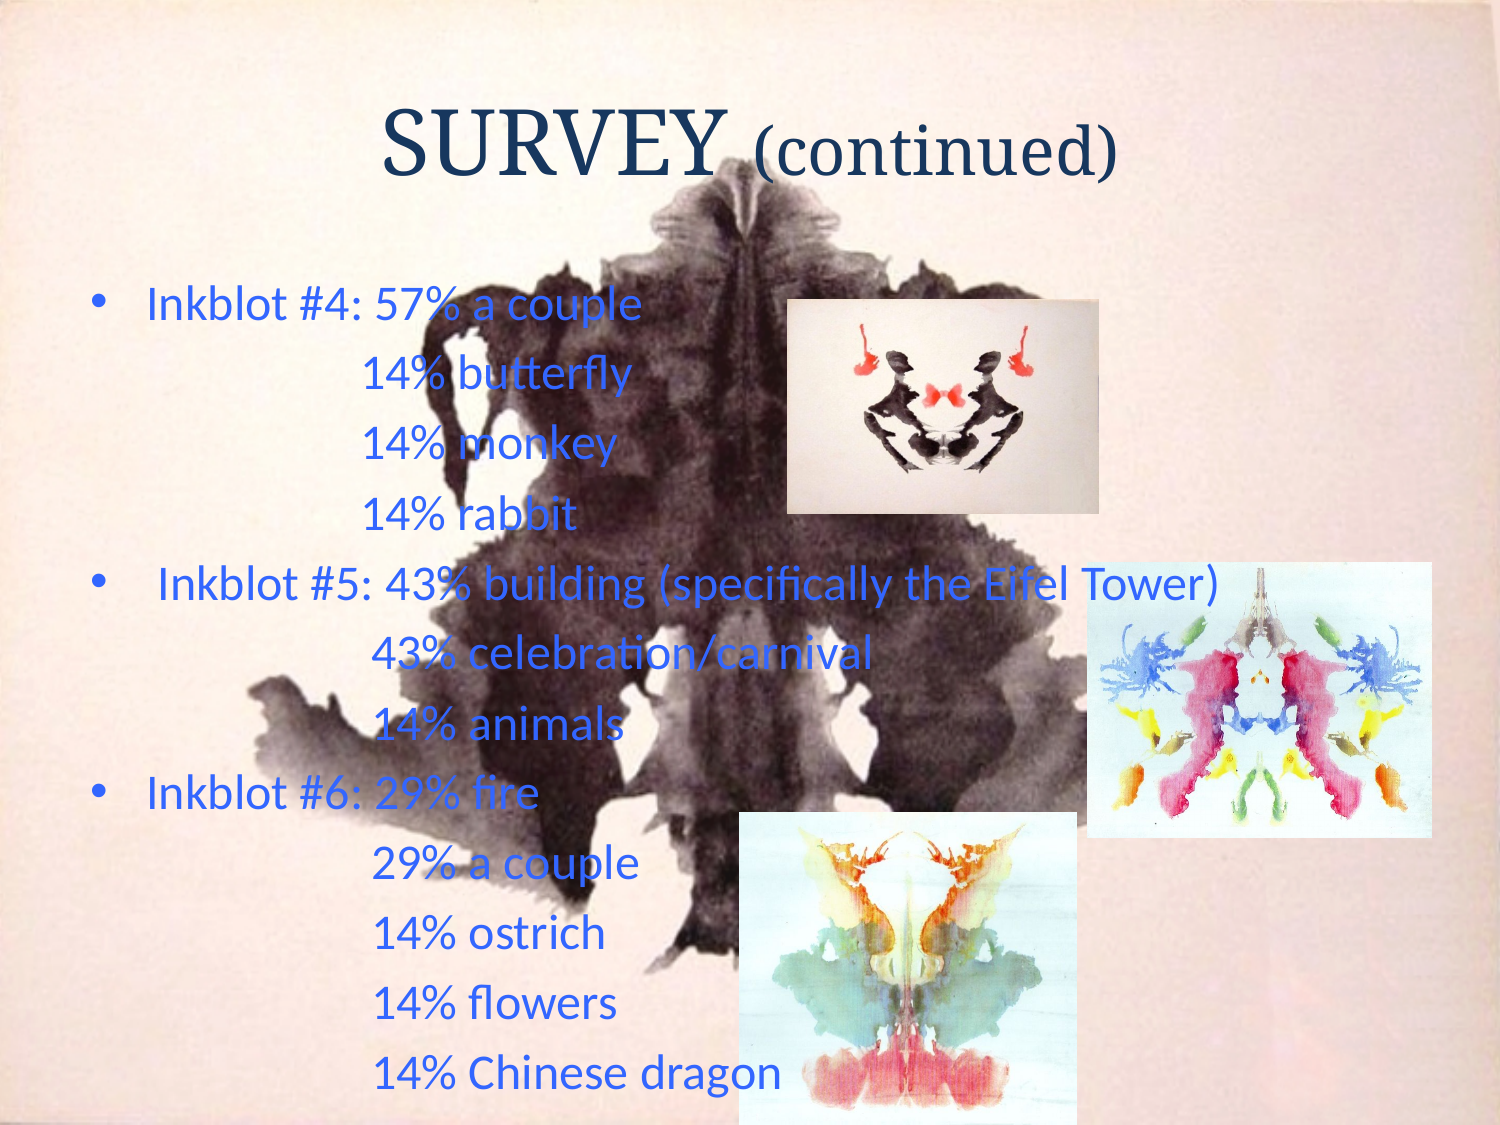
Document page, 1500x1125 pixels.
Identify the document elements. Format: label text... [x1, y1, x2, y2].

picture [0, 0, 1500, 1125]
title SURVEY (continued) [75, 45, 1425, 233]
list Inkblot #4: 57% a couple 14% butterfly 14% monkey 14% rabbit Inkblot #5: 43% building (specifically the Eifel Tower) 43% celebration/carnival 14% animals Inkblot #6: 29% fire 29% a couple 14% ostrich 14% flowers 14% Chinese dragon [75, 262, 1425, 1005]
